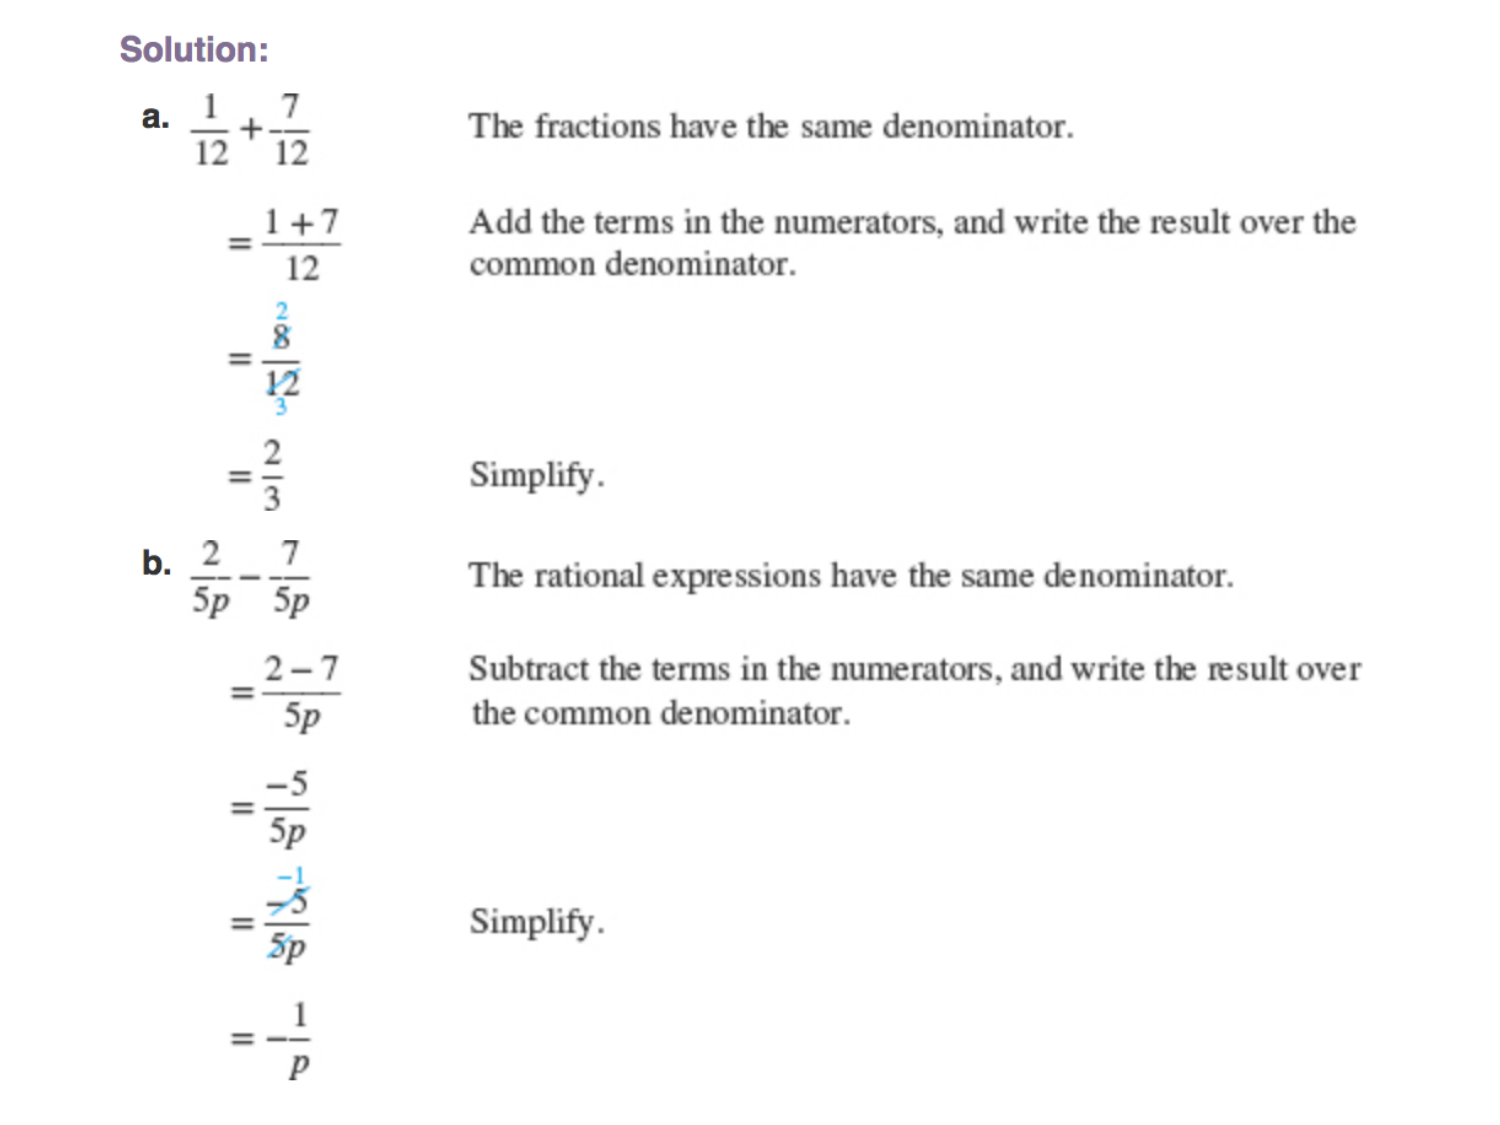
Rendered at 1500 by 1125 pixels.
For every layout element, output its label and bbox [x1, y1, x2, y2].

list [0, 15, 1500, 1101]
